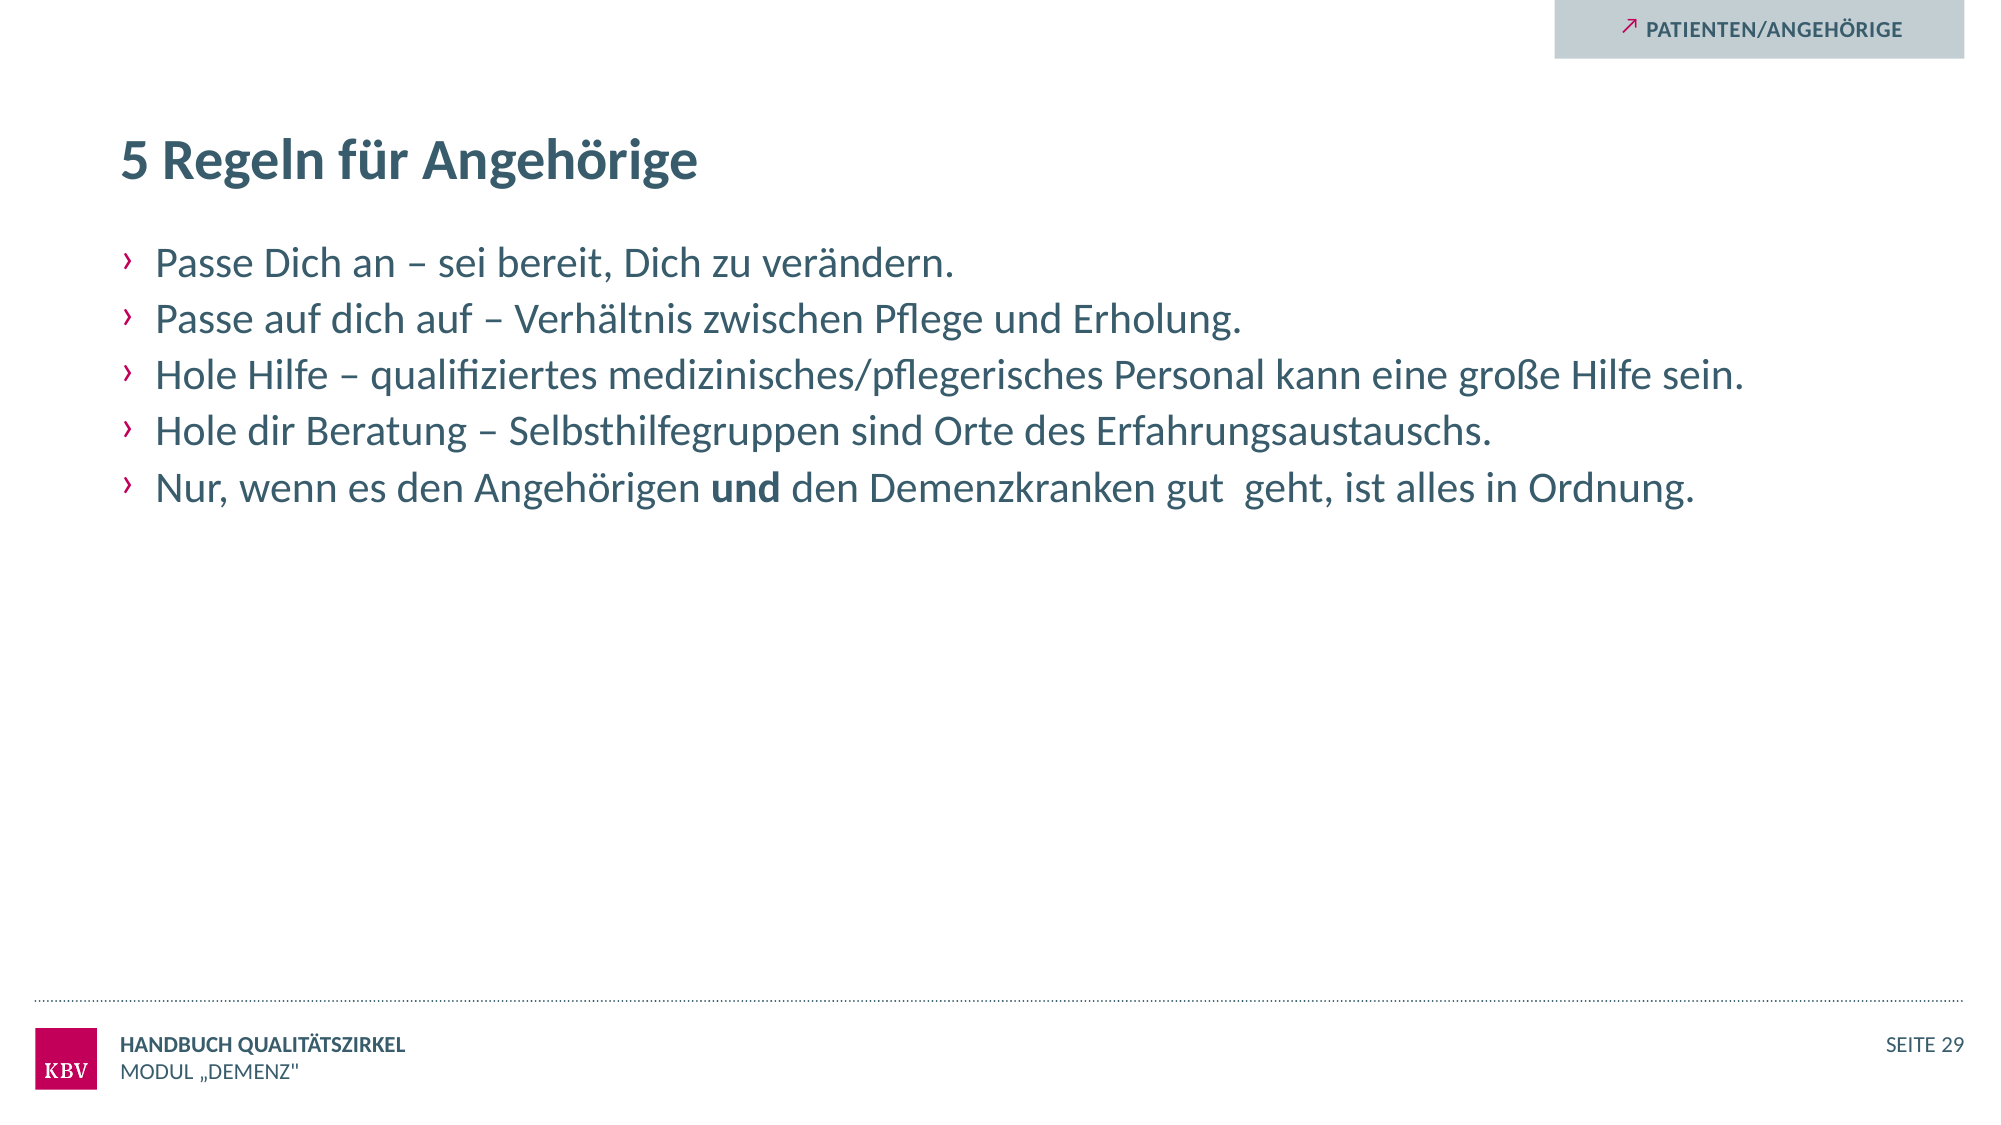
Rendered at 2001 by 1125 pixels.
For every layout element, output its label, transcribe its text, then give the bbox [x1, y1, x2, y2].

list Passe Dich an – sei bereit, Dich zu verändern. Passe auf dich auf – Verhältnis zwischen Pflege und Erholung. Hole Hilfe – qualifiziertes medizinisches/pflegerisches Personal kann eine große Hilfe sein. Hole dir Beratung – Selbsthilfegruppen sind Orte des Erfahrungsaustauschs. Nur, wenn es den Angehörigen und den Demenzkranken gut geht, ist alles in Ordnung. [120, 237, 1880, 945]
list Patienten/Angehörige [1554, 0, 1965, 59]
title 5 Regeln für Angehörige [120, 129, 1880, 201]
footer Handbuch Qualitätszirkel [120, 1030, 1668, 1057]
slide_number Modul „Demenz" [120, 1057, 1668, 1084]
slide_number Seite 29 [1787, 1030, 1965, 1057]
